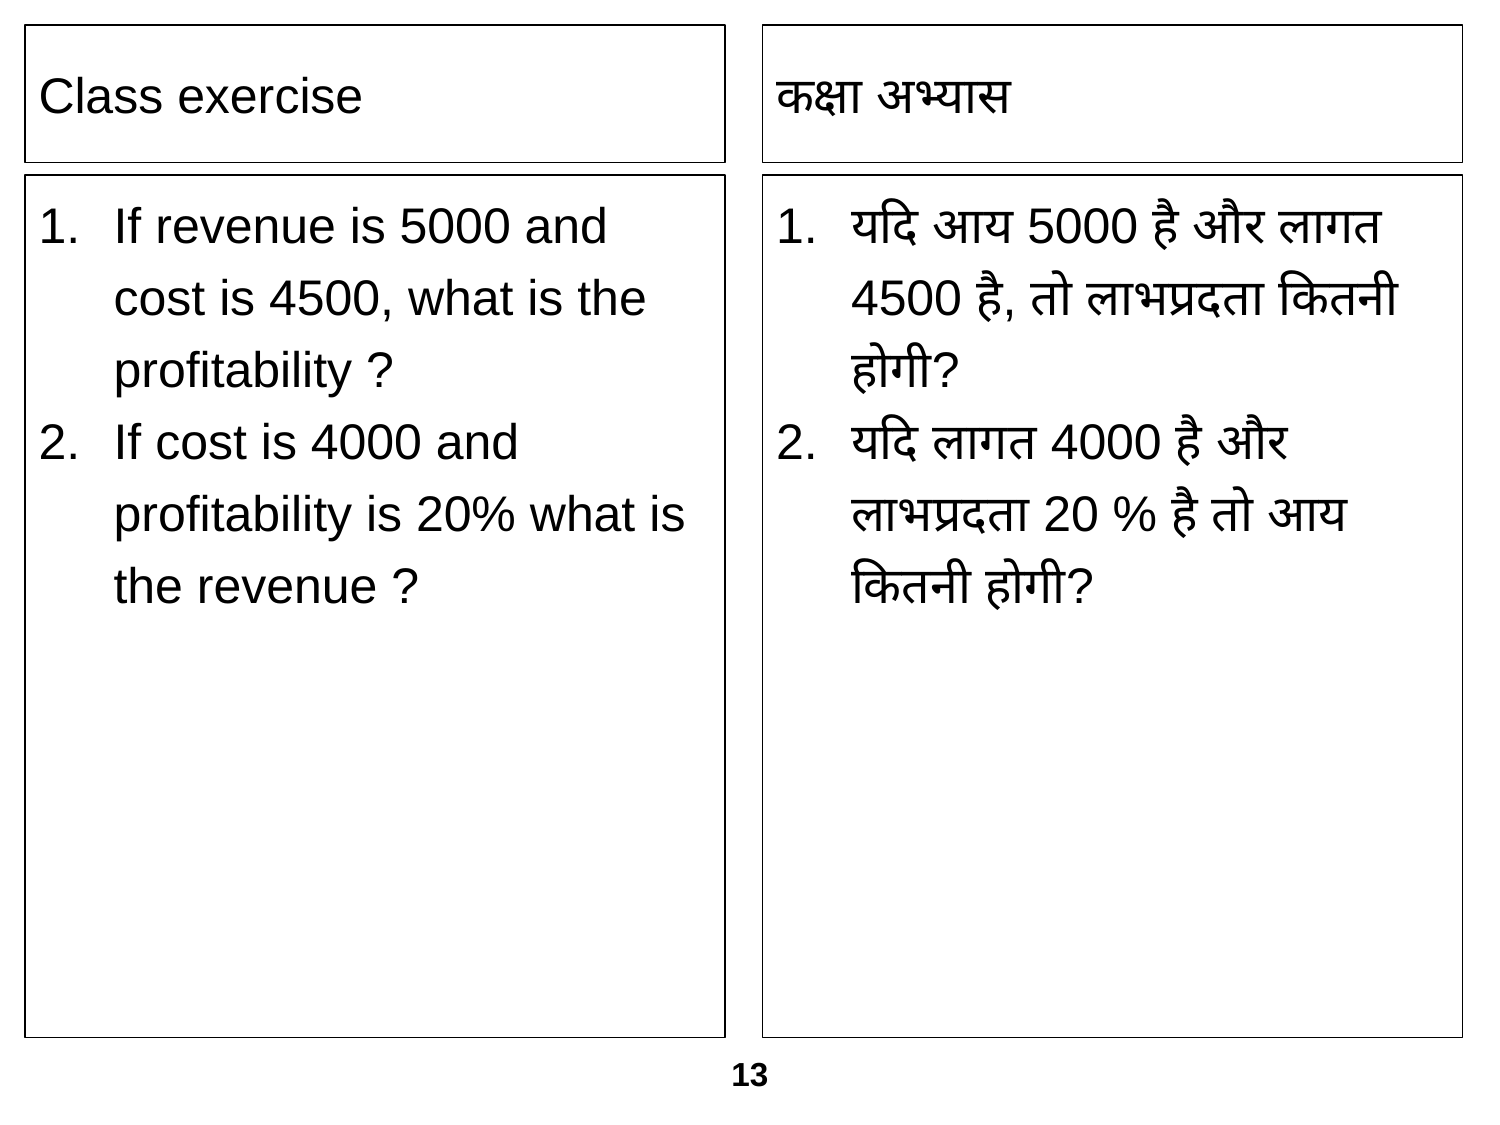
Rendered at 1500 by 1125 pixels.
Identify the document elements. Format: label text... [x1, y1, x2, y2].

text_box यदि आय 5000 है और लागत 4500 है, तो लाभप्रदता कितनी होगी? यदि लागत 4000 है और लाभप्रदता 20 % है तो आय कितनी होगी? [762, 174, 1463, 1038]
text_box Class exercise [24, 24, 725, 163]
slide_number 13 [512, 1042, 988, 1103]
text_box कक्षा अभ्यास [762, 24, 1463, 163]
text_box If revenue is 5000 and cost is 4500, what is the profitability ? If cost is 4000 and profitability is 20% what is the revenue ? [24, 174, 725, 1038]
